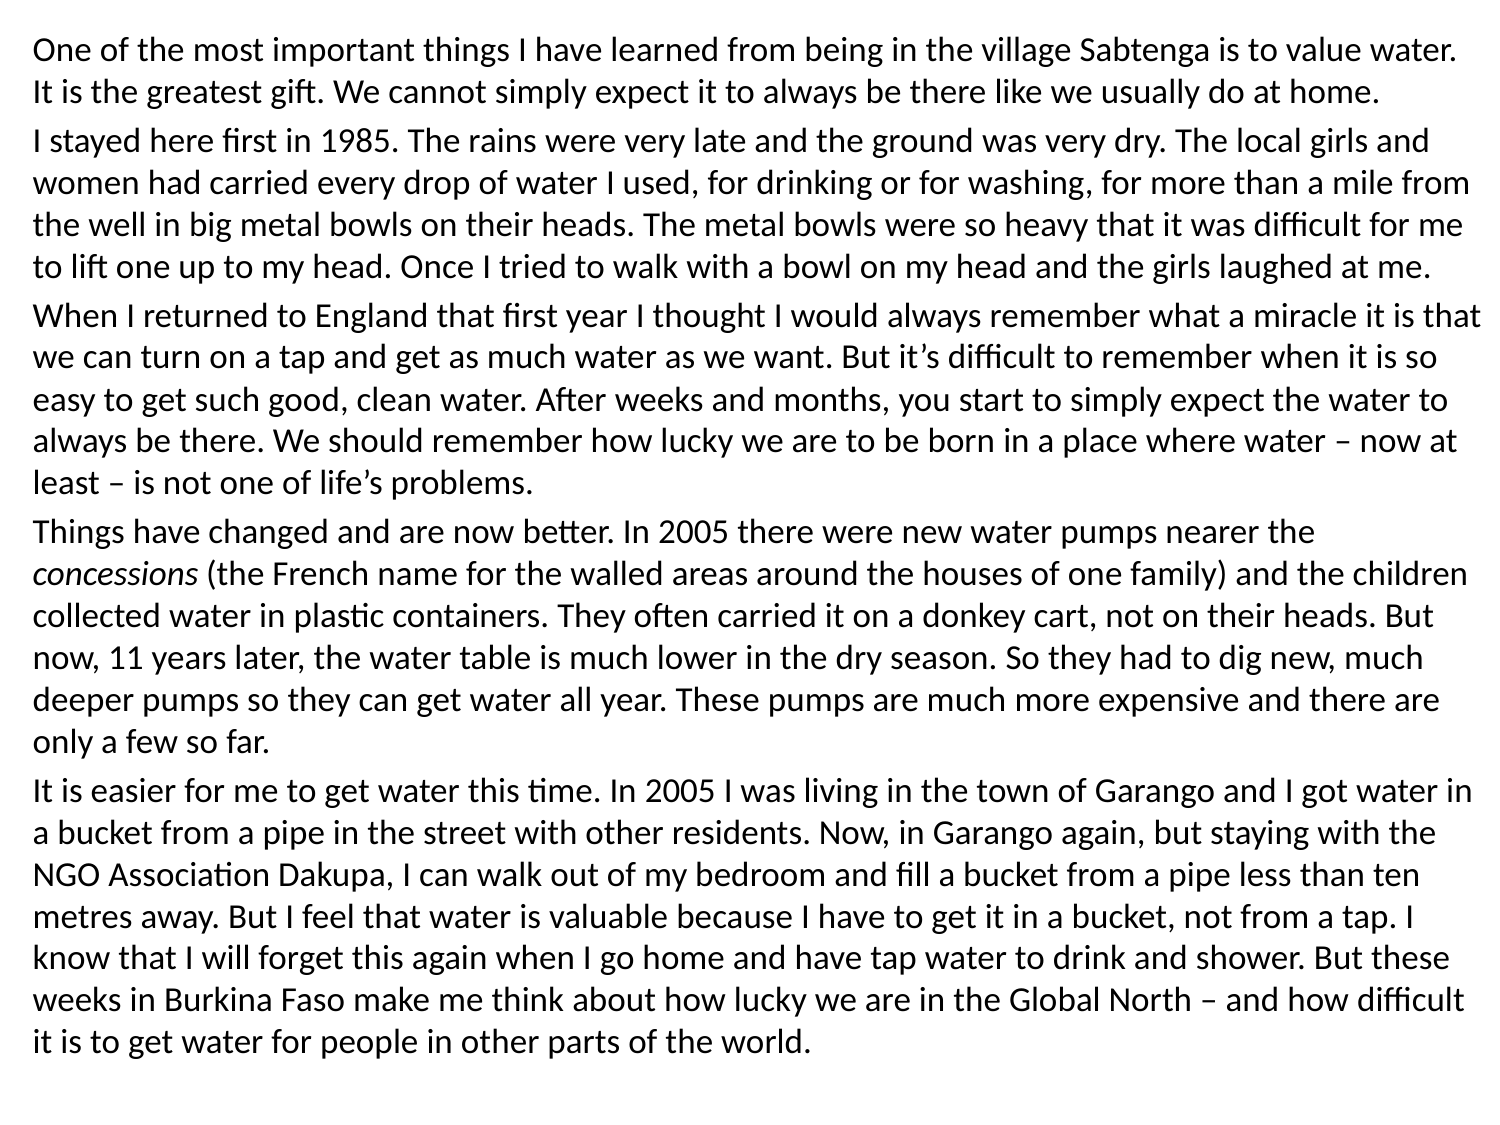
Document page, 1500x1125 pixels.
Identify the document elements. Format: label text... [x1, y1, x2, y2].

list One of the most important things I have learned from being in the village Sabtenga is to value water. It is the greatest gift. We cannot simply expect it to always be there like we usually do at home. I stayed here first in 1985. The rains were very late and the ground was very dry. The local girls and women had carried every drop of water I used, for drinking or for washing, for more than a mile from the well in big metal bowls on their heads. The metal bowls were so heavy that it was difficult for me to lift one up to my head. Once I tried to walk with a bowl on my head and the girls laughed at me. When I returned to England that first year I thought I would always remember what a miracle it is that we can turn on a tap and get as much water as we want. But it’s difficult to remember when it is so easy to get such good, clean water. After weeks and months, you start to simply expect the water to always be there. We should remember how lucky we are to be born in a place where water – now at least – is not one of life’s problems. Things have changed and are now better. In 2005 there were new water pumps nearer the concessions (the French name for the walled areas around the houses of one family) and the children collected water in plastic containers. They often carried it on a donkey cart, not on their heads. But now, 11 years later, the water table is much lower in the dry season. So they had to dig new, much deeper pumps so they can get water all year. These pumps are much more expensive and there are only a few so far. It is easier for me to get water this time. In 2005 I was living in the town of Garango and I got water in a bucket from a pipe in the street with other residents. Now, in Garango again, but staying with the NGO Association Dakupa, I can walk out of my bedroom and fill a bucket from a pipe less than ten metres away. But I feel that water is valuable because I have to get it in a bucket, not from a tap. I know that I will forget this again when I go home and have tap water to drink and shower. But these weeks in Burkina Faso make me think about how lucky we are in the Global North – and how difficult it is to get water for people in other parts of the world. [17, 19, 1500, 1125]
